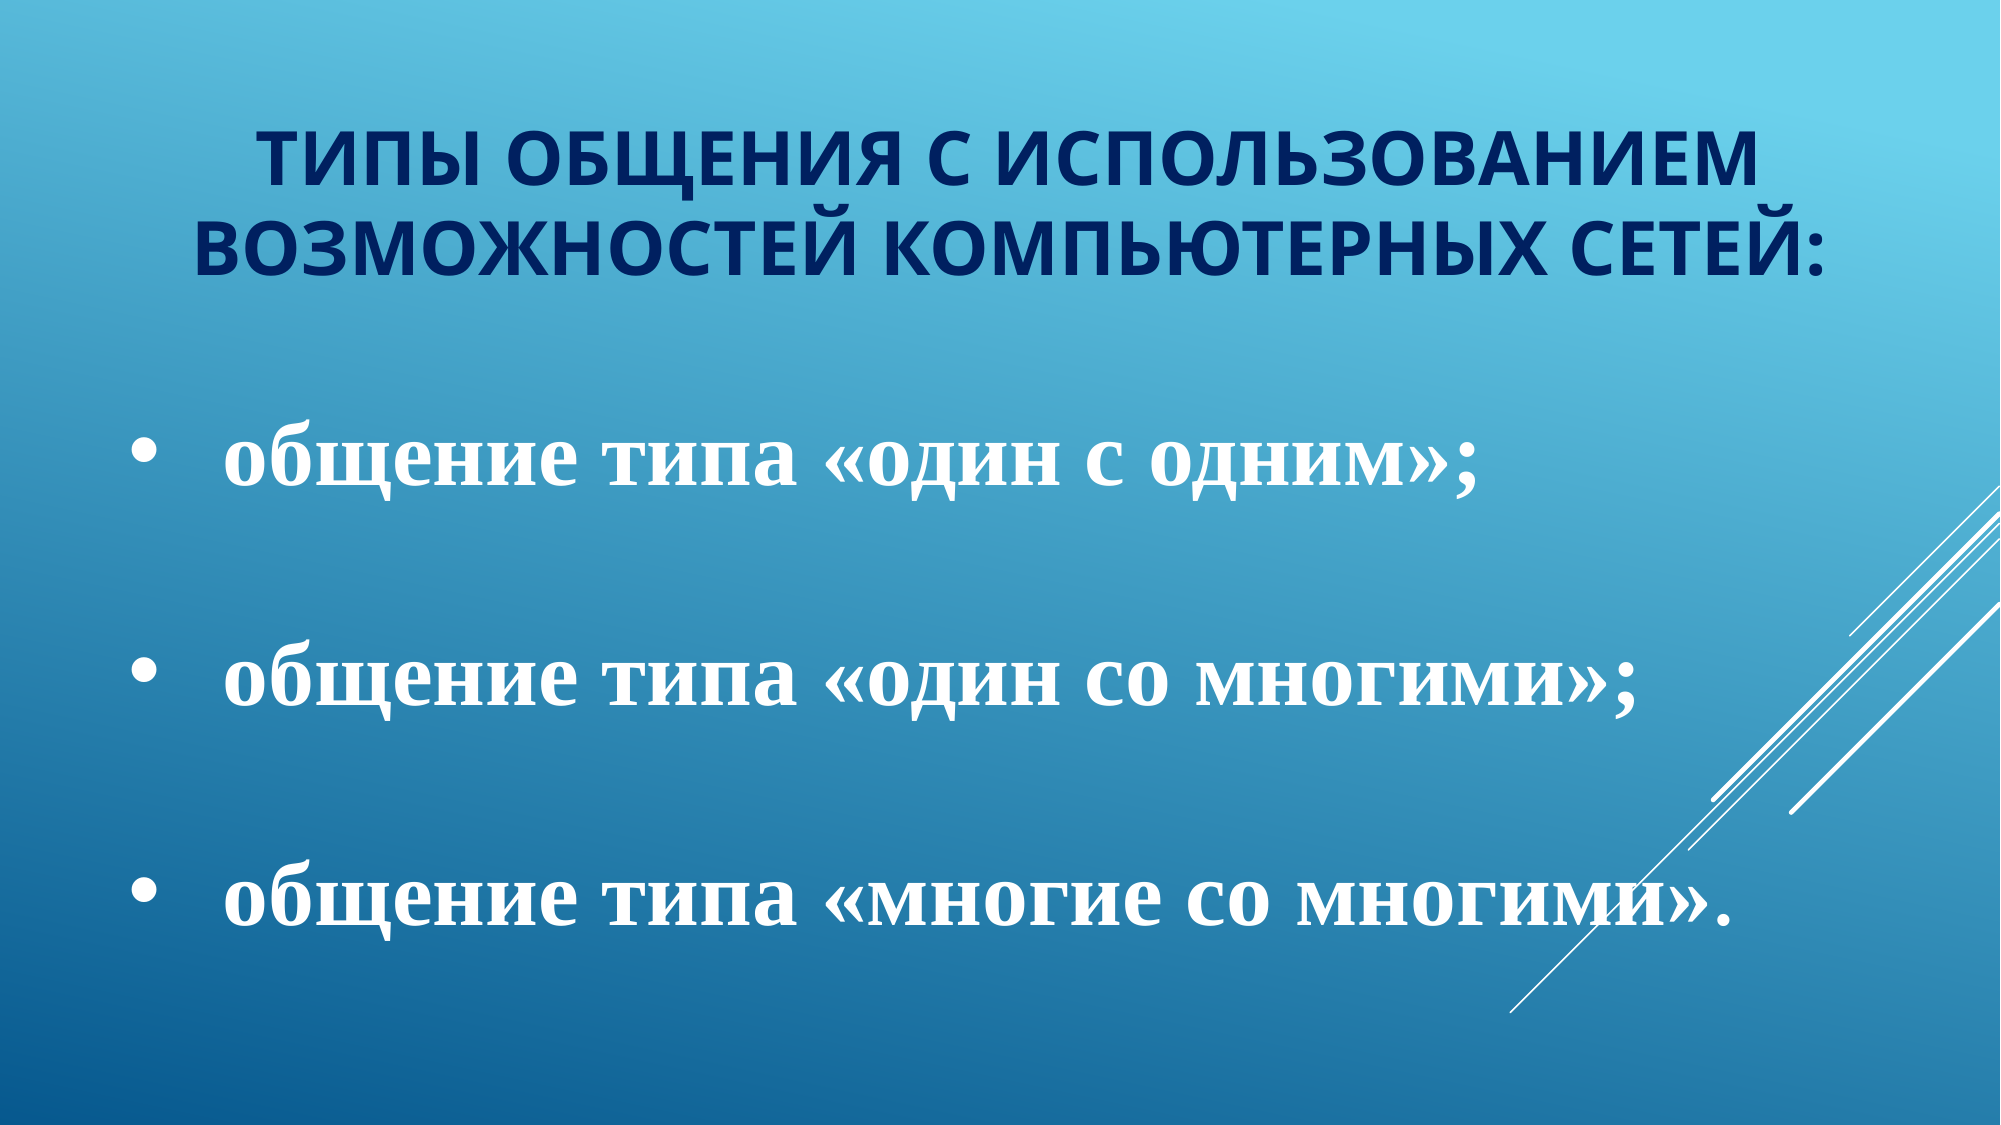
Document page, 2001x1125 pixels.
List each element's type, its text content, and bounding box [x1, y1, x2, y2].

text_box общение типа «один с одним»; общение типа «один со многими»; общение типа «многие со многими». [114, 386, 1834, 952]
title типы общения с использованием возможностей компьютерных сетей: [80, 76, 1939, 324]
